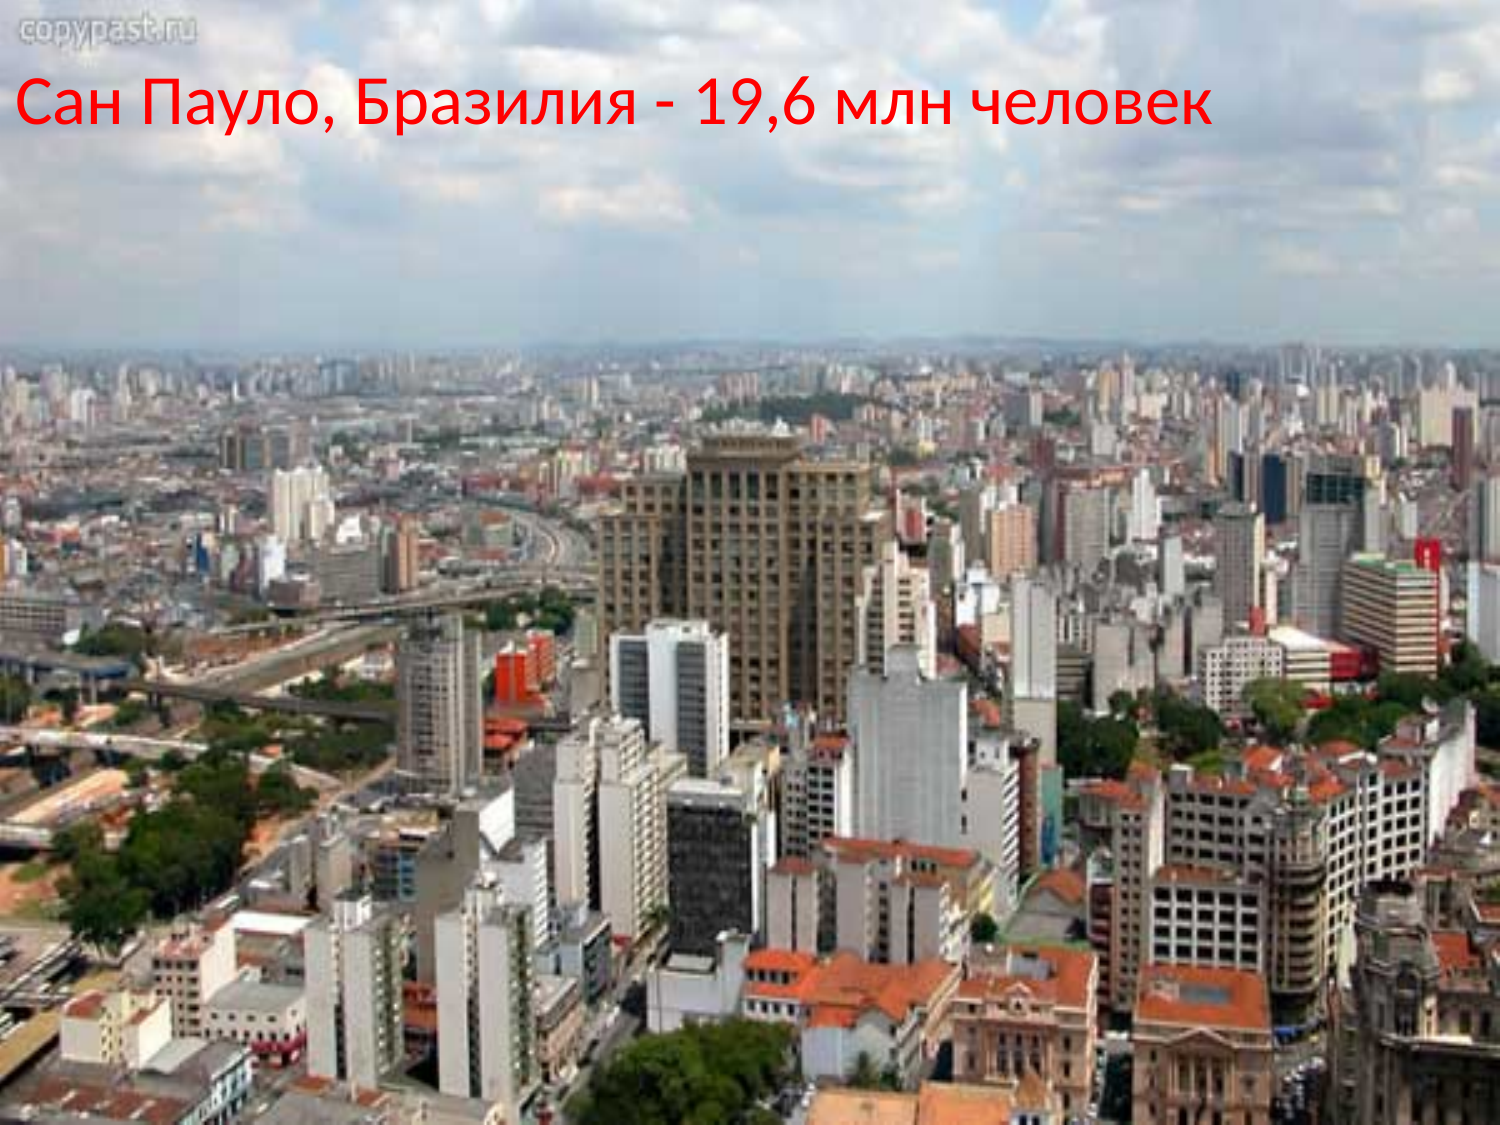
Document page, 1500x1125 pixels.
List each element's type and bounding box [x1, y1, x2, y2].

list [0, 0, 1500, 1125]
